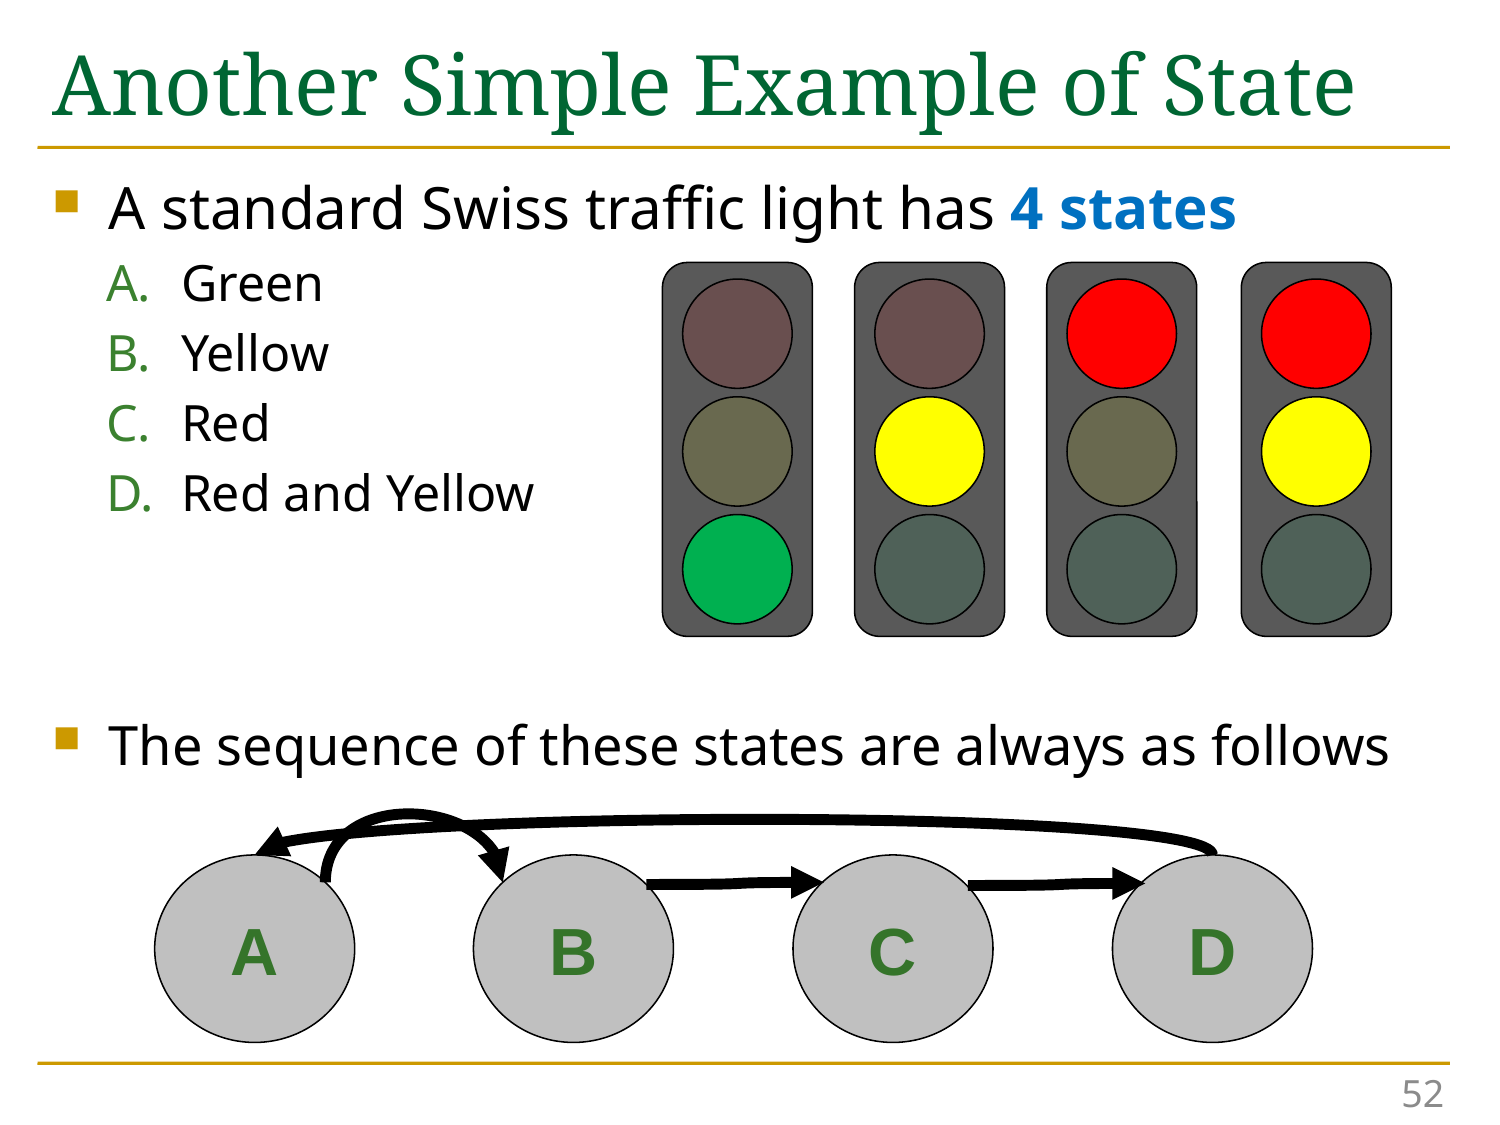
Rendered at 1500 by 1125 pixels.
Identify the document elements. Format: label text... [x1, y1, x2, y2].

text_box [413, 793, 417, 972]
text_box [854, 262, 1005, 637]
text_box [682, 515, 728, 624]
text_box [741, 396, 793, 506]
text_box [1067, 279, 1177, 389]
text_box [741, 514, 793, 624]
text_box [874, 514, 985, 624]
text_box [682, 397, 728, 506]
text_box [1261, 396, 1372, 507]
text_box [1067, 514, 1177, 624]
text_box [1261, 279, 1372, 389]
text_box D [1112, 855, 1313, 1043]
slide_number 52 [1121, 1066, 1460, 1125]
text_box [874, 279, 985, 389]
text_box B [473, 854, 674, 1043]
text_box [1046, 262, 1197, 637]
list A standard Swiss traffic light has 4 states Green Yellow Red Red and Yellow The sequence of these states are always as follows [37, 163, 1450, 1016]
text_box [874, 396, 985, 507]
text_box [1067, 396, 1177, 507]
text_box C [792, 854, 994, 1043]
text_box [1261, 514, 1372, 624]
text_box [1241, 262, 1392, 637]
text_box [682, 279, 793, 389]
title Another Simple Example of State [37, 24, 1450, 163]
text_box [662, 262, 813, 637]
text_box A [154, 854, 355, 1043]
